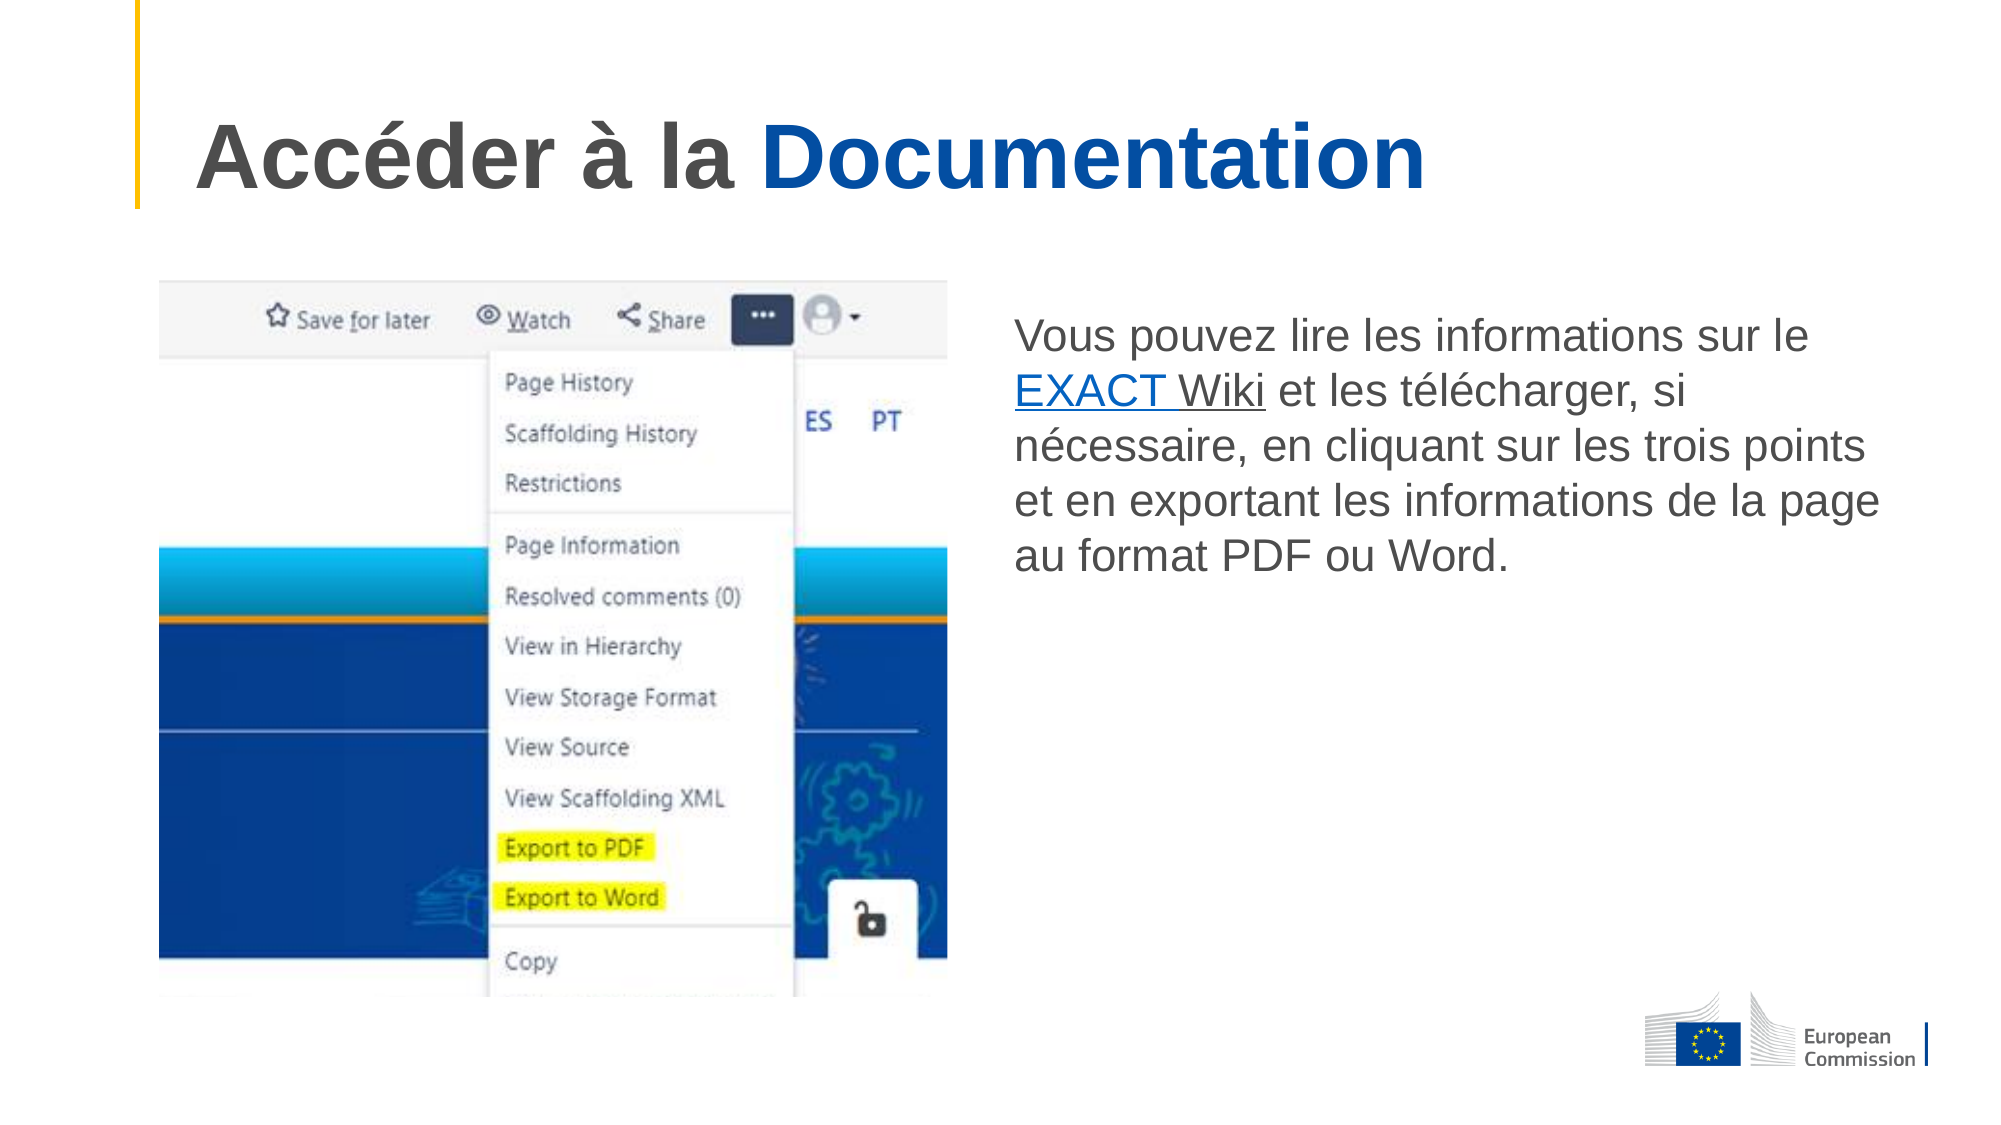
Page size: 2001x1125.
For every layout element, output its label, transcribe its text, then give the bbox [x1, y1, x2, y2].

picture [1645, 991, 1928, 1066]
text_box Vous pouvez lire les informations sur le EXACT Wiki et les télécharger, si nécessaire, en cliquant sur les trois points et en exportant les informations de la page au format PDF ou Word. [999, 297, 1897, 588]
text_box Accéder à la Documentation [190, 92, 1969, 211]
picture [159, 280, 948, 997]
